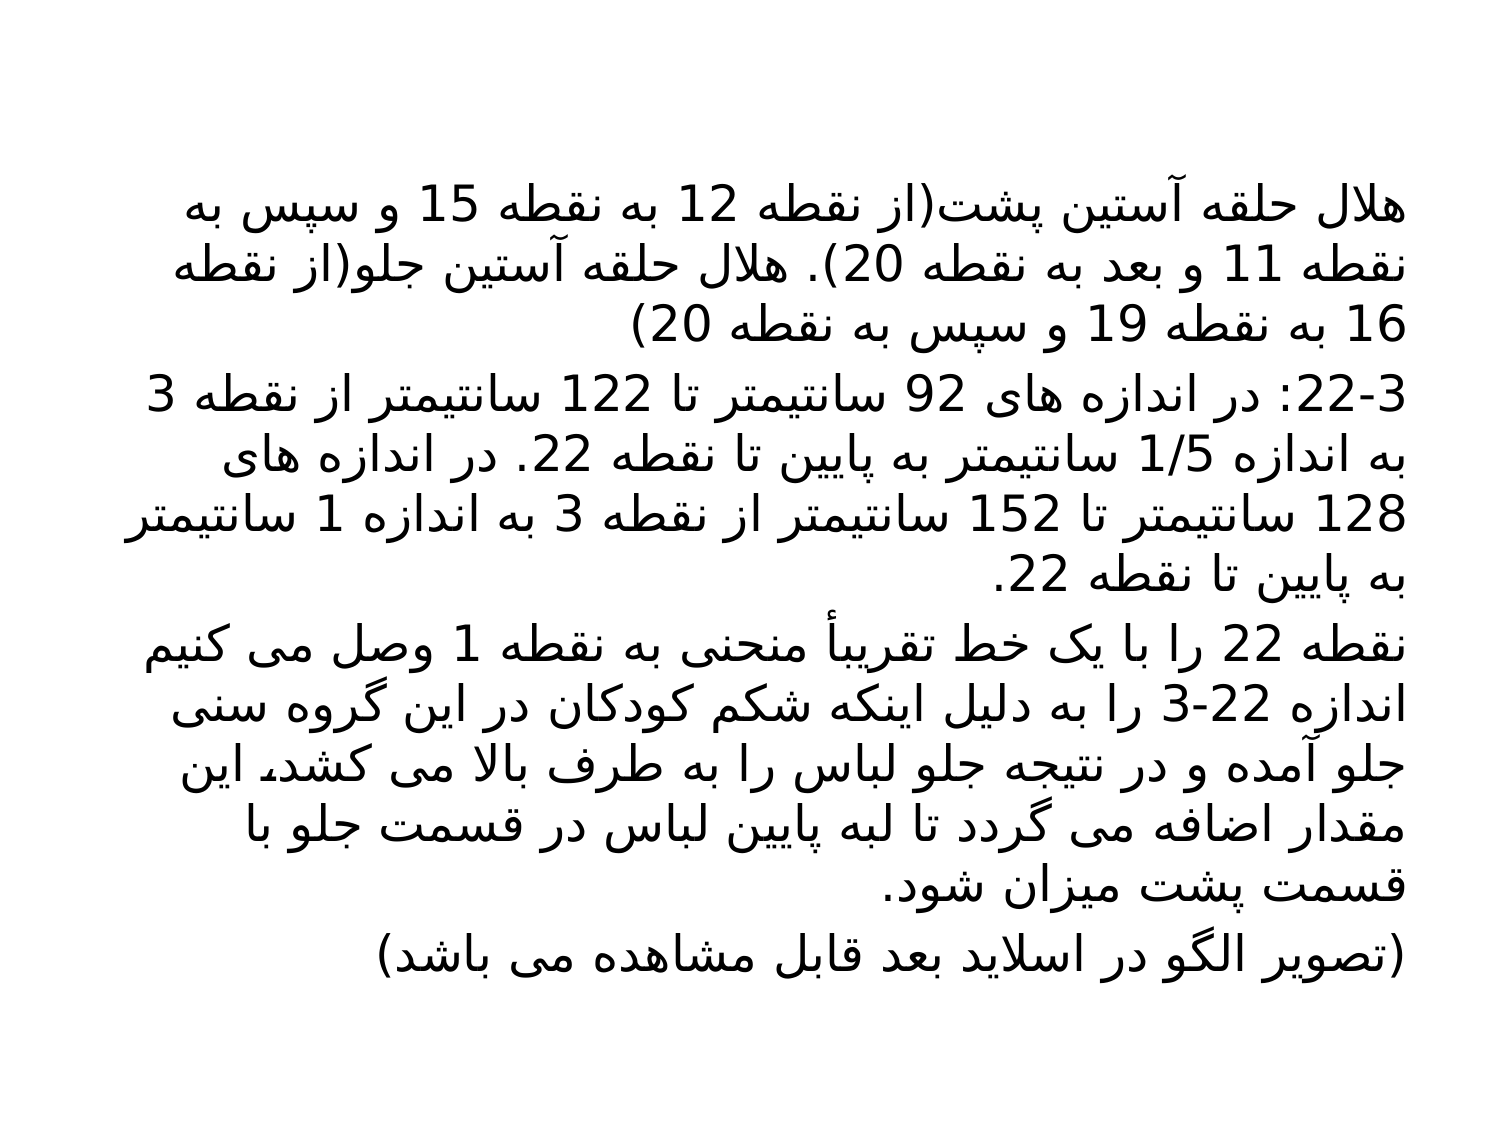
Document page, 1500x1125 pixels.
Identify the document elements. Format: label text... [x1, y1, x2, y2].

subtitle هلال حلقه آستین پشت(از نقطه 12 به نقطه 15 و سپس به نقطه 11 و بعد به نقطه 20). هلال حلقه آستین جلو(از نقطه 16 به نقطه 19 و سپس به نقطه 20) 22-3: در اندازه های 92 سانتیمتر تا 122 سانتیمتر از نقطه 3 به اندازه 1/5 سانتیمتر به پایین تا نقطه 22. در اندازه های 128 سانتیمتر تا 152 سانتیمتر از نقطه 3 به اندازه 1 سانتیمتر به پایین تا نقطه 22. نقطه 22 را با یک خط تقریبأ منحنی به نقطه 1 وصل می کنیم اندازه 22-3 را به دلیل اینکه شکم کودکان در این گروه سنی جلو آمده و در نتیجه جلو لباس را به طرف بالا می کشد، این مقدار اضافه می گردد تا لبه پایین لباس در قسمت جلو با قسمت پشت میزان شود. (تصویر الگو در اسلاید بعد قابل مشاهده می باشد) [100, 163, 1424, 1012]
